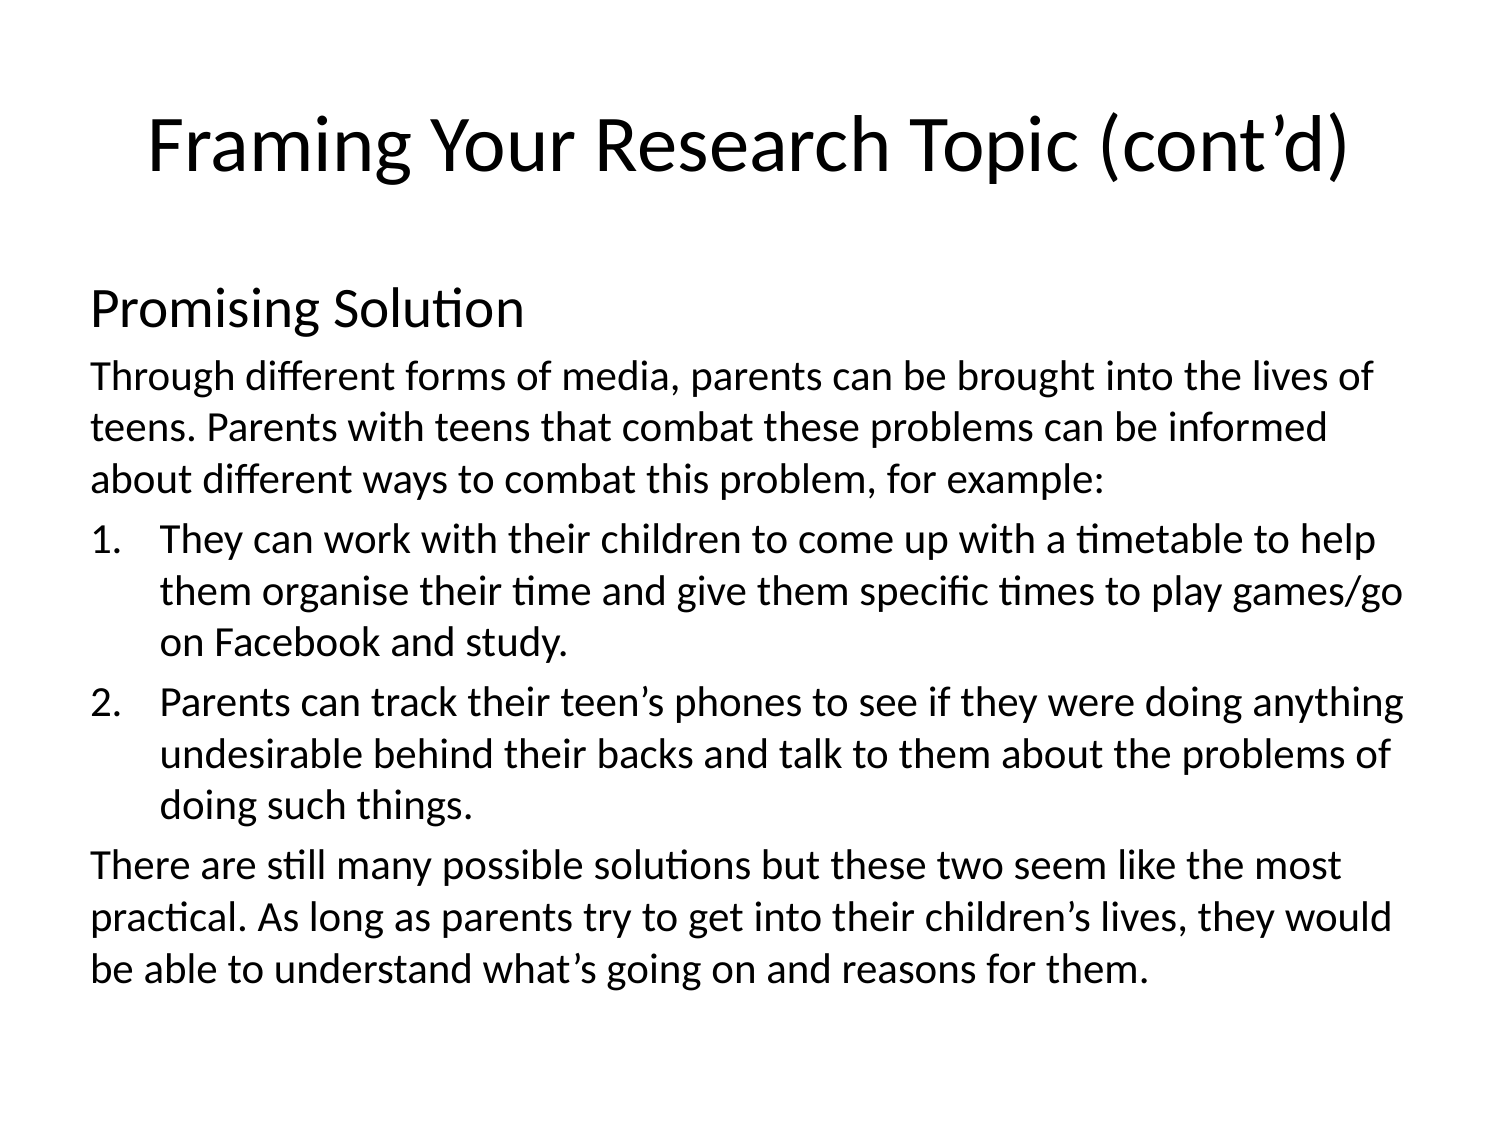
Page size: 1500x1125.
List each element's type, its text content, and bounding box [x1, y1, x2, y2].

title Framing Your Research Topic (cont’d) [75, 45, 1425, 233]
list Promising Solution Through different forms of media, parents can be brought into the lives of teens. Parents with teens that combat these problems can be informed about different ways to combat this problem, for example: They can work with their children to come up with a timetable to help them organise their time and give them specific times to play games/go on Facebook and study. Parents can track their teen’s phones to see if they were doing anything undesirable behind their backs and talk to them about the problems of doing such things. There are still many possible solutions but these two seem like the most practical. As long as parents try to get into their children’s lives, they would be able to understand what’s going on and reasons for them. [75, 262, 1425, 1005]
